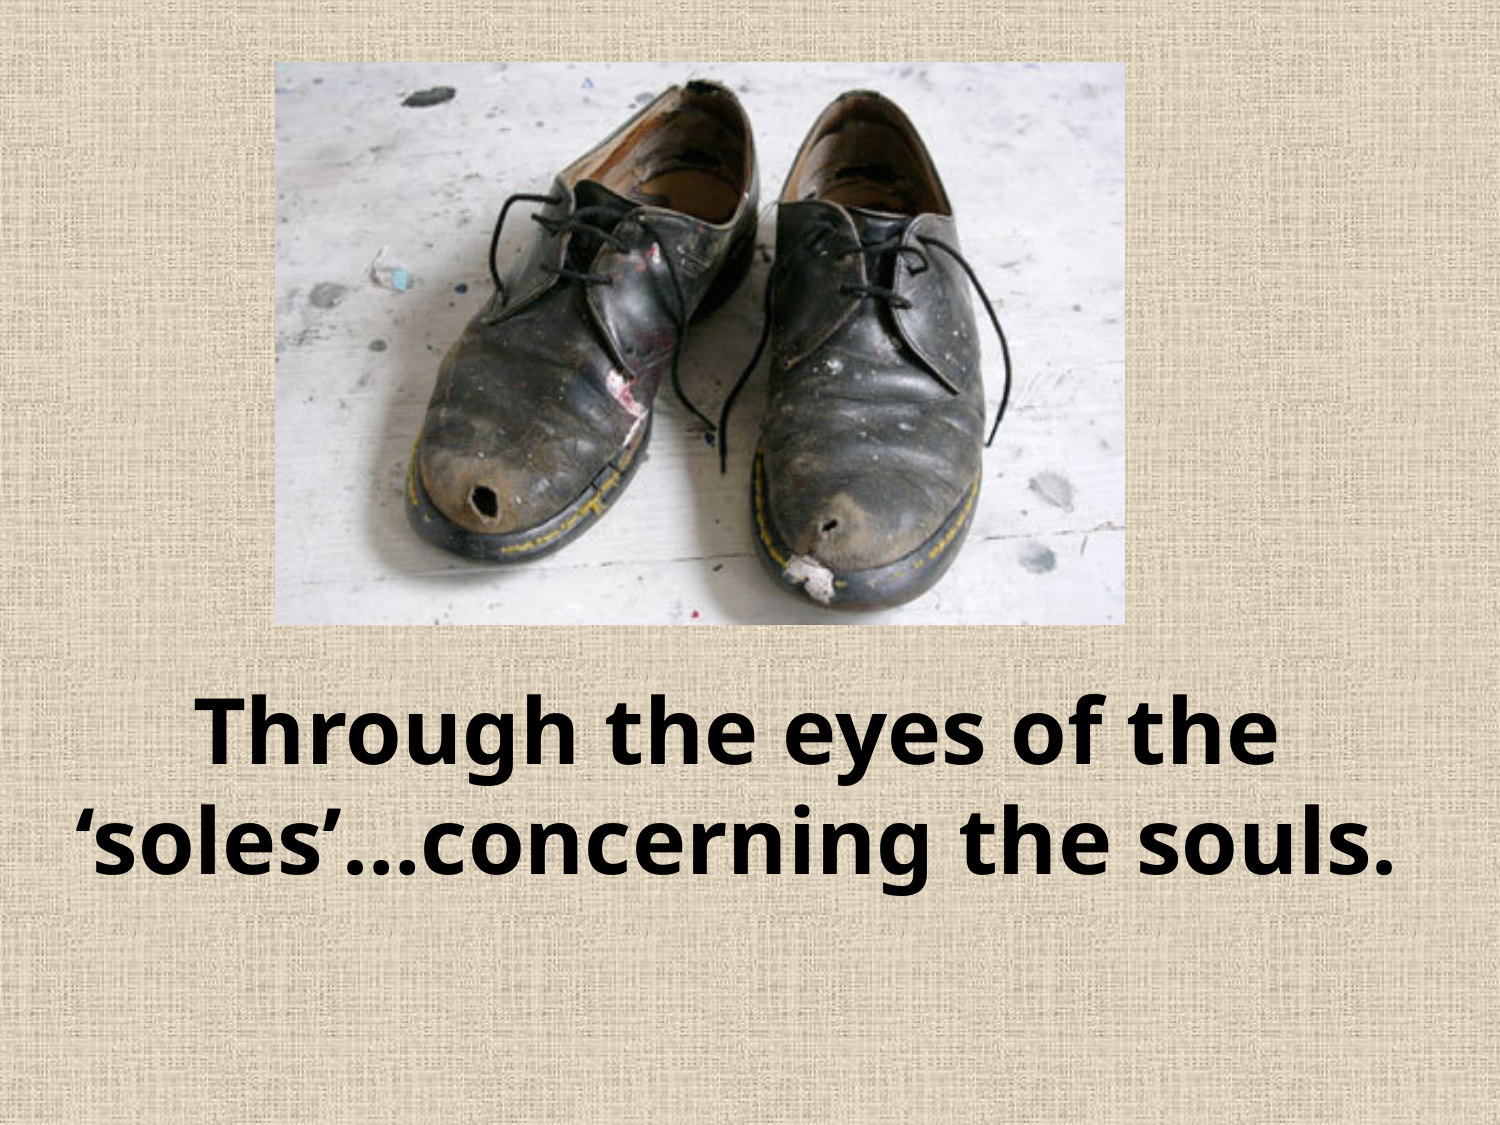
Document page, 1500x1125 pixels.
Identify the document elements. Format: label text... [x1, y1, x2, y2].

picture [0, 0, 1500, 1125]
title Through the eyes of the ‘soles’…concerning the souls. [50, 662, 1425, 904]
